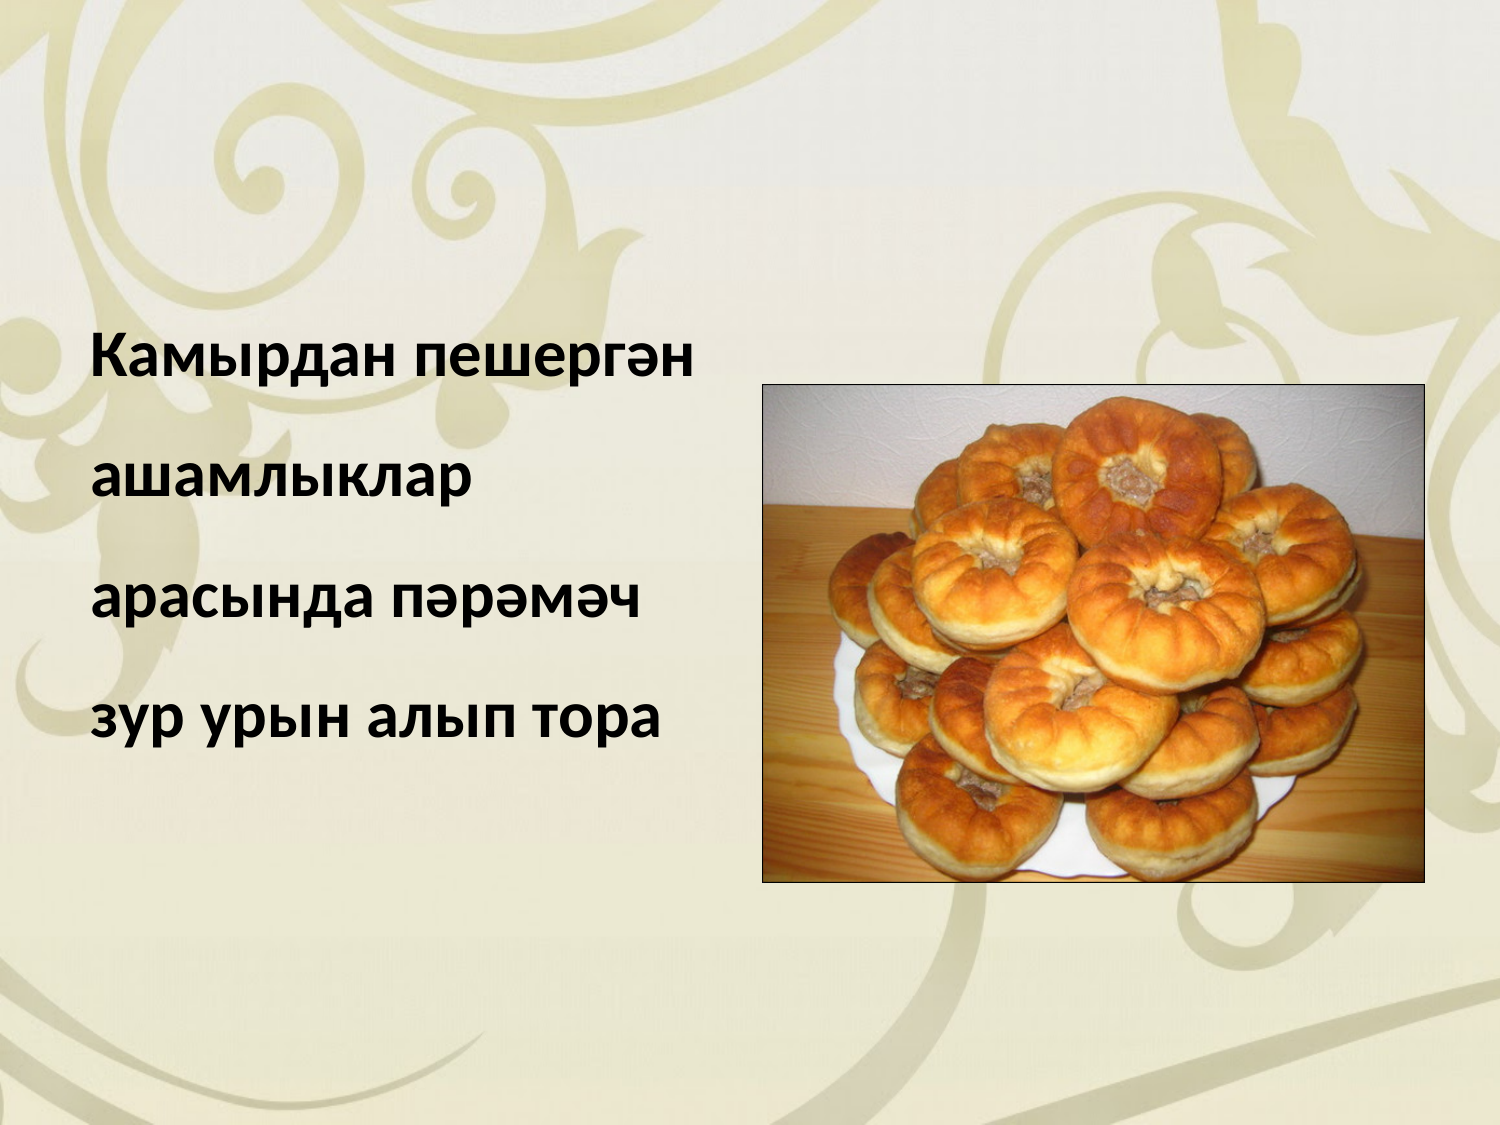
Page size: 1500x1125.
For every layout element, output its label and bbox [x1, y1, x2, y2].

picture [0, 0, 1500, 1125]
list [762, 384, 1426, 883]
